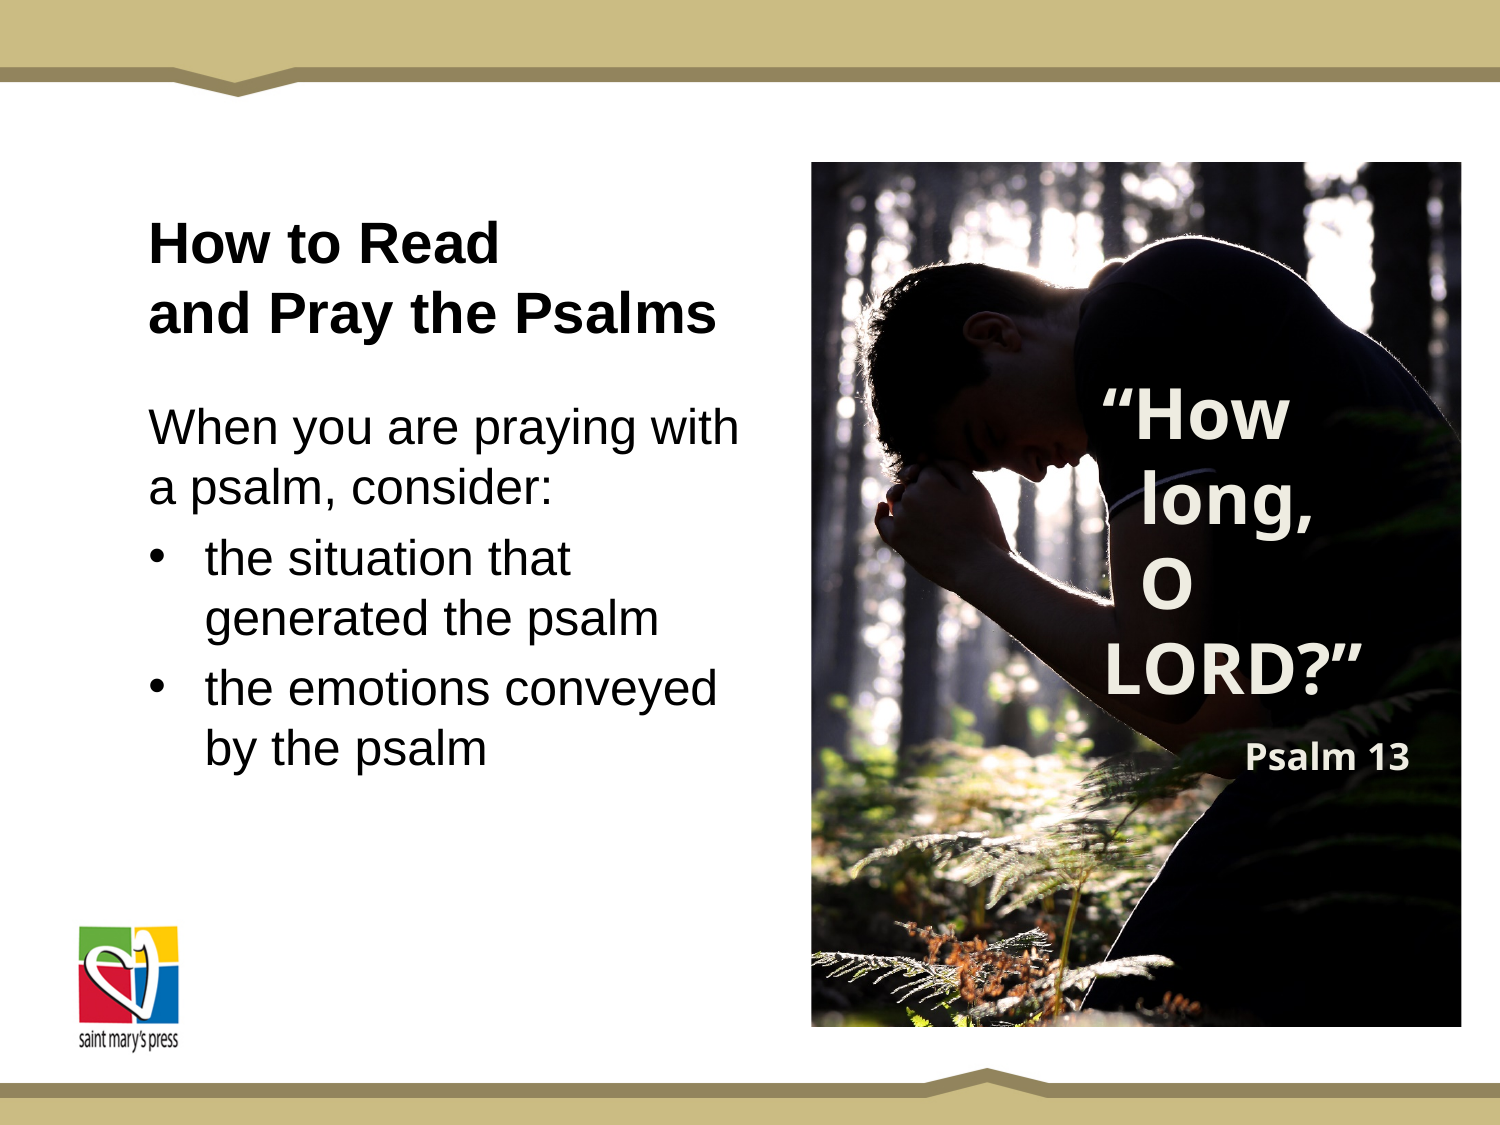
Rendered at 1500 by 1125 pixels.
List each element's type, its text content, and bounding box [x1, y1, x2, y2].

list When you are praying with a psalm, consider: the situation that generated the psalm the emotions conveyed by the psalm [133, 387, 784, 1105]
title How to Read and Pray the Psalms [133, 187, 784, 363]
picture [0, 0, 1500, 1125]
